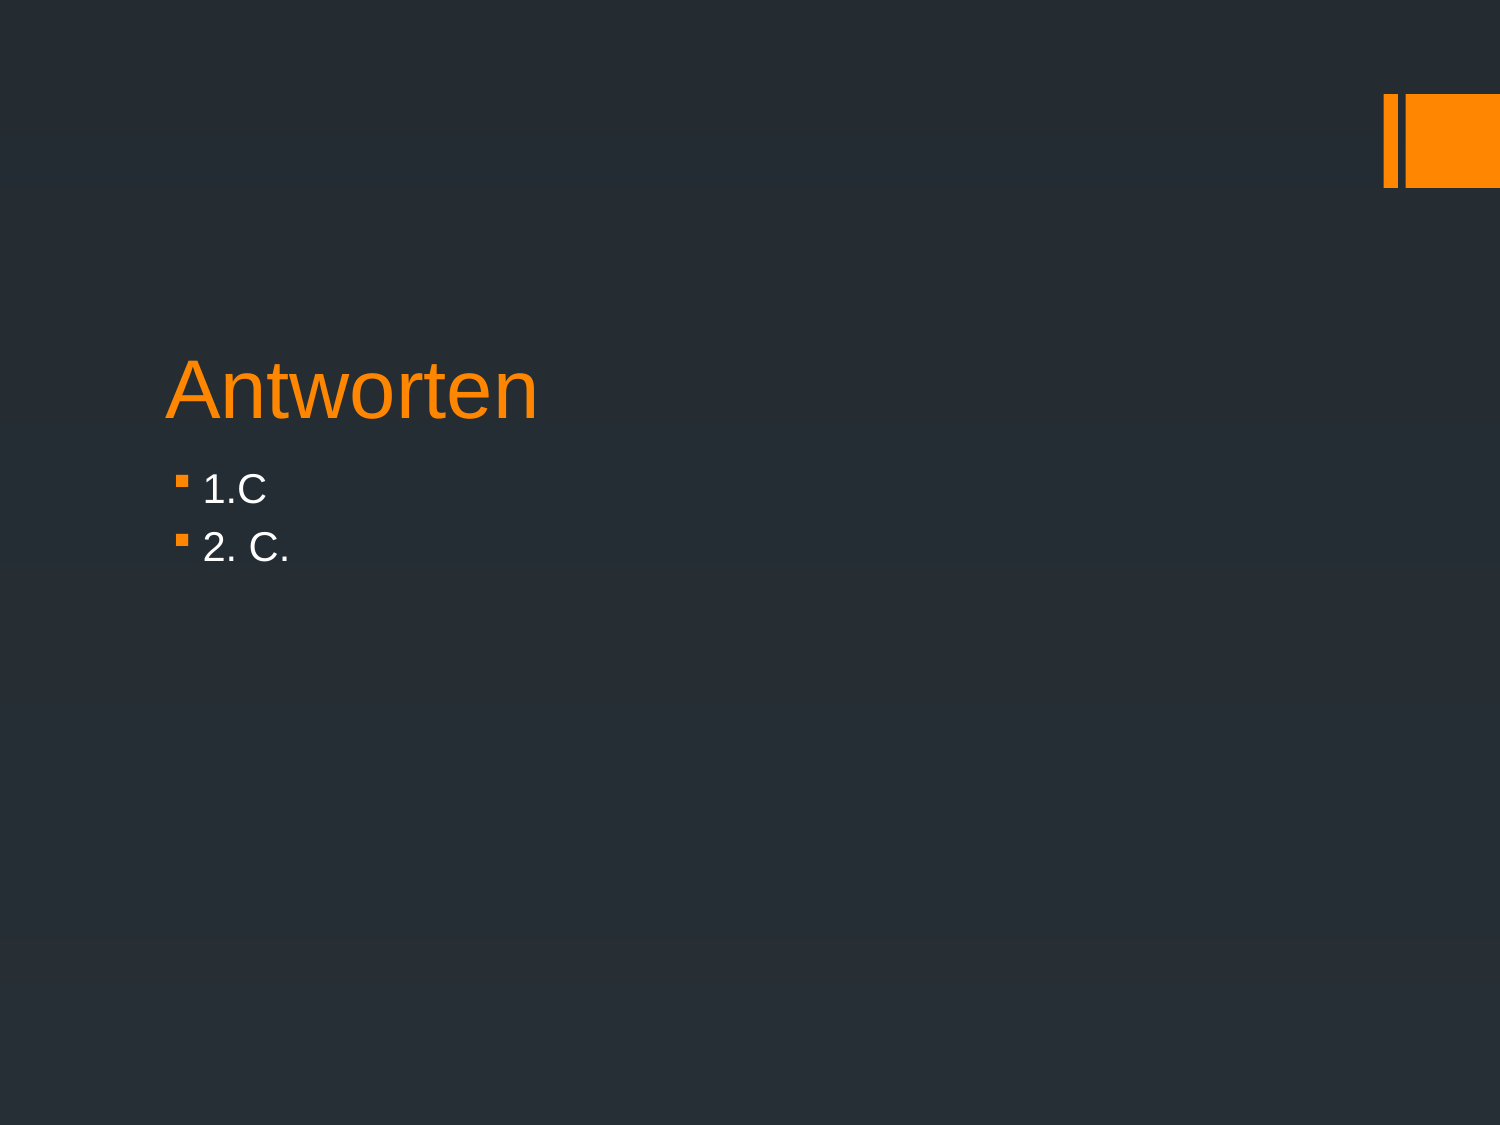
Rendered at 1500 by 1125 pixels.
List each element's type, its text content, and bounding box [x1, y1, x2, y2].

list 1.C 2. C. [150, 454, 1350, 1035]
title Antworten [150, 253, 1350, 443]
